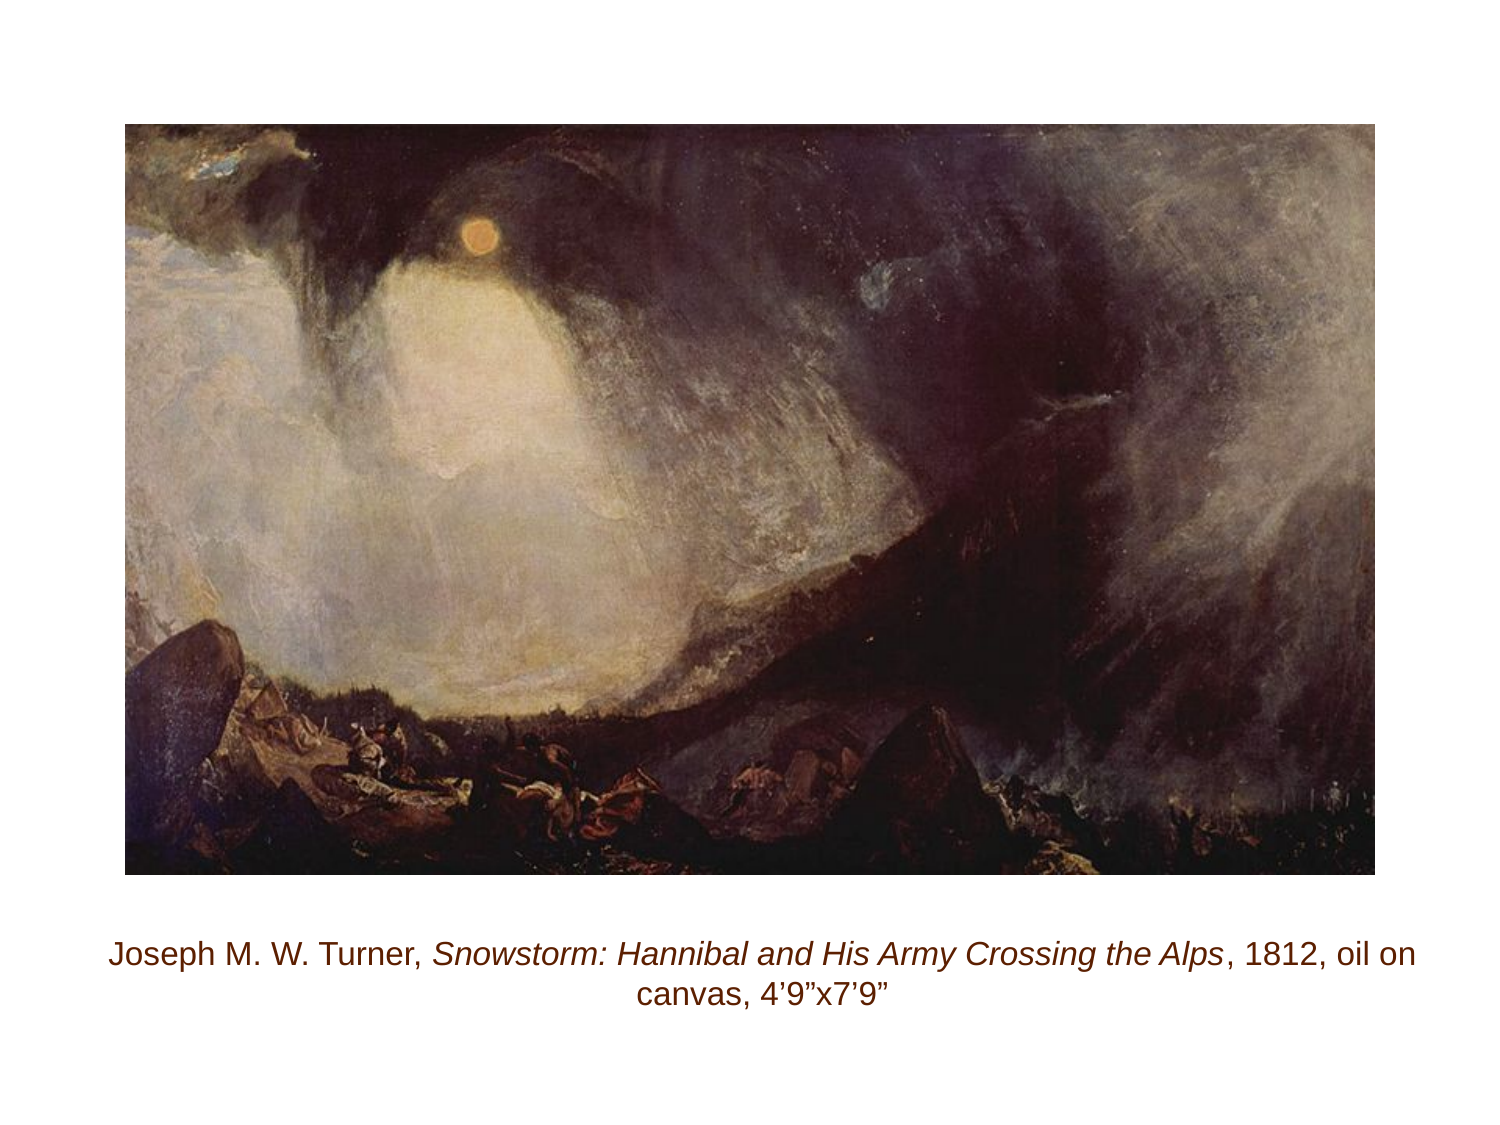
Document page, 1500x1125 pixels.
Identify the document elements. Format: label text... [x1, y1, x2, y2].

text_box Joseph M. W. Turner, Snowstorm: Hannibal and His Army Crossing the Alps, 1812, oil on canvas, 4’9”x7’9” [75, 924, 1450, 1020]
picture [124, 124, 1376, 876]
